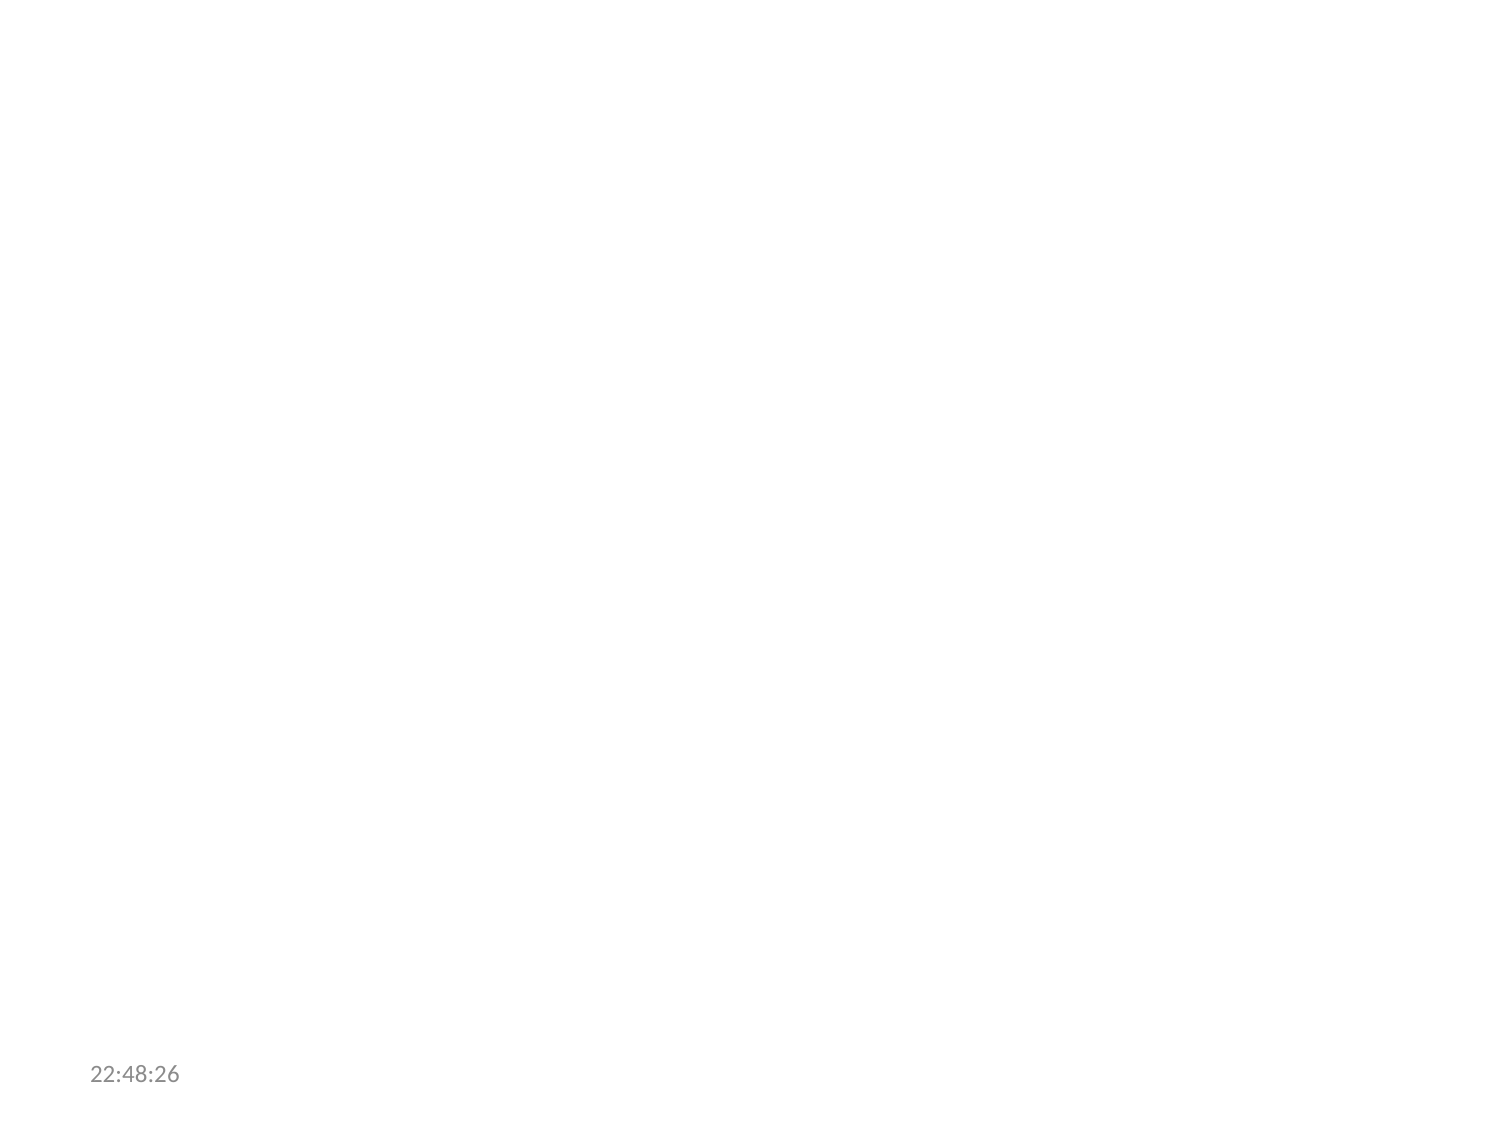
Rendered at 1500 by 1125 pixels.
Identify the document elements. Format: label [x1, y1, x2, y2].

slide_number [75, 1042, 425, 1103]
